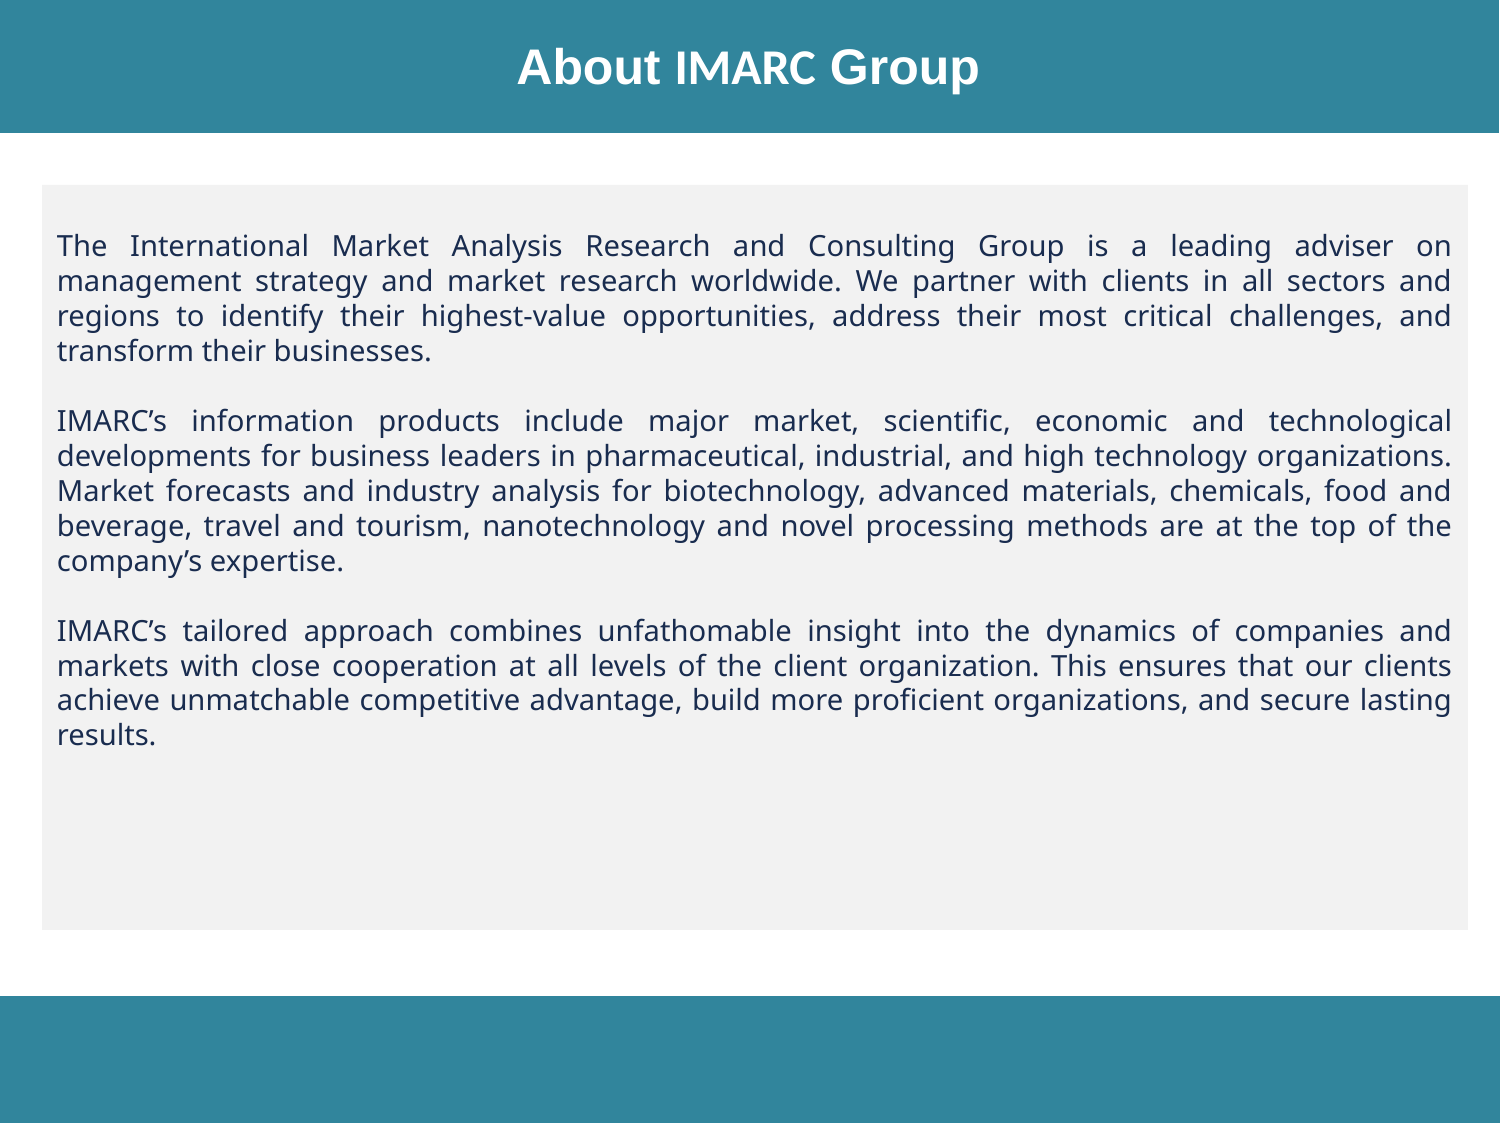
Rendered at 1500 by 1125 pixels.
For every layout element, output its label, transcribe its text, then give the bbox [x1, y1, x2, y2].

text_box The International Market Analysis Research and Consulting Group is a leading adviser on management strategy and market research worldwide. We partner with clients in all sectors and regions to identify their highest-value opportunities, address their most critical challenges, and transform their businesses. IMARC’s information products include major market, scientific, economic and technological developments for business leaders in pharmaceutical, industrial, and high technology organizations. Market forecasts and industry analysis for biotechnology, advanced materials, chemicals, food and beverage, travel and tourism, nanotechnology and novel processing methods are at the top of the company’s expertise. IMARC’s tailored approach combines unfathomable insight into the dynamics of companies and markets with close cooperation at all levels of the client organization. This ensures that our clients achieve unmatchable competitive advantage, build more proficient organizations, and secure lasting results. [41, 184, 1469, 931]
text_box About IMARC Group [0, 0, 1500, 135]
text_box [0, 994, 1500, 1125]
